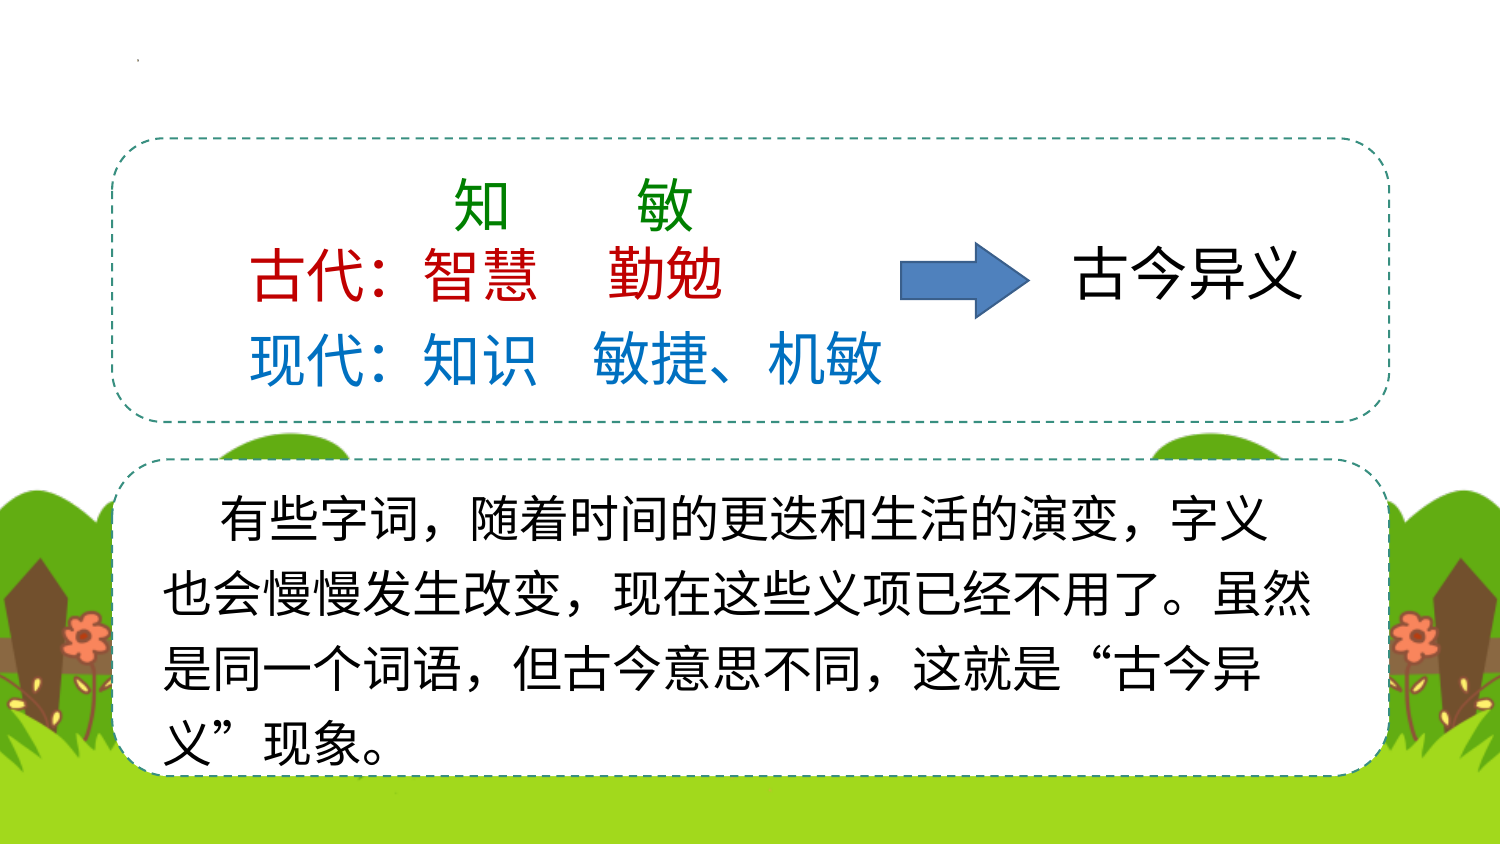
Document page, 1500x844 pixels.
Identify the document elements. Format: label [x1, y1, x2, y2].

picture [0, 95, 1500, 844]
text_box [112, 459, 1390, 783]
